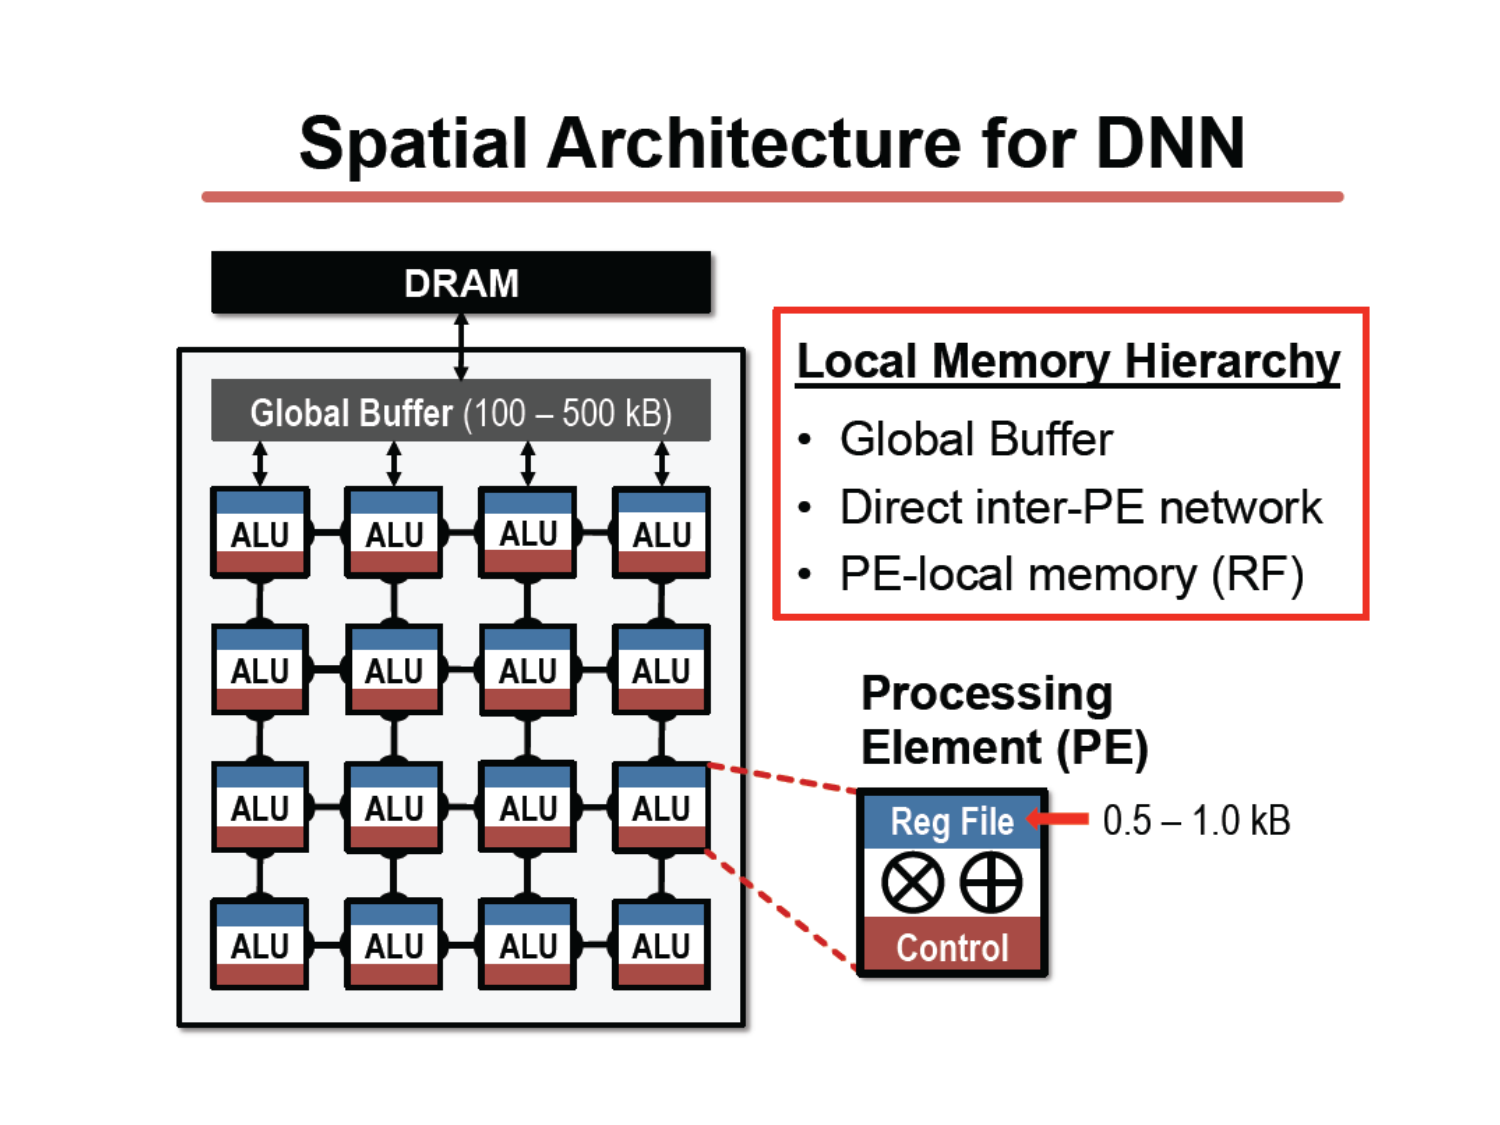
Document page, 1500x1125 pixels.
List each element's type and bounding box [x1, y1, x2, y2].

picture [124, 97, 1426, 1065]
